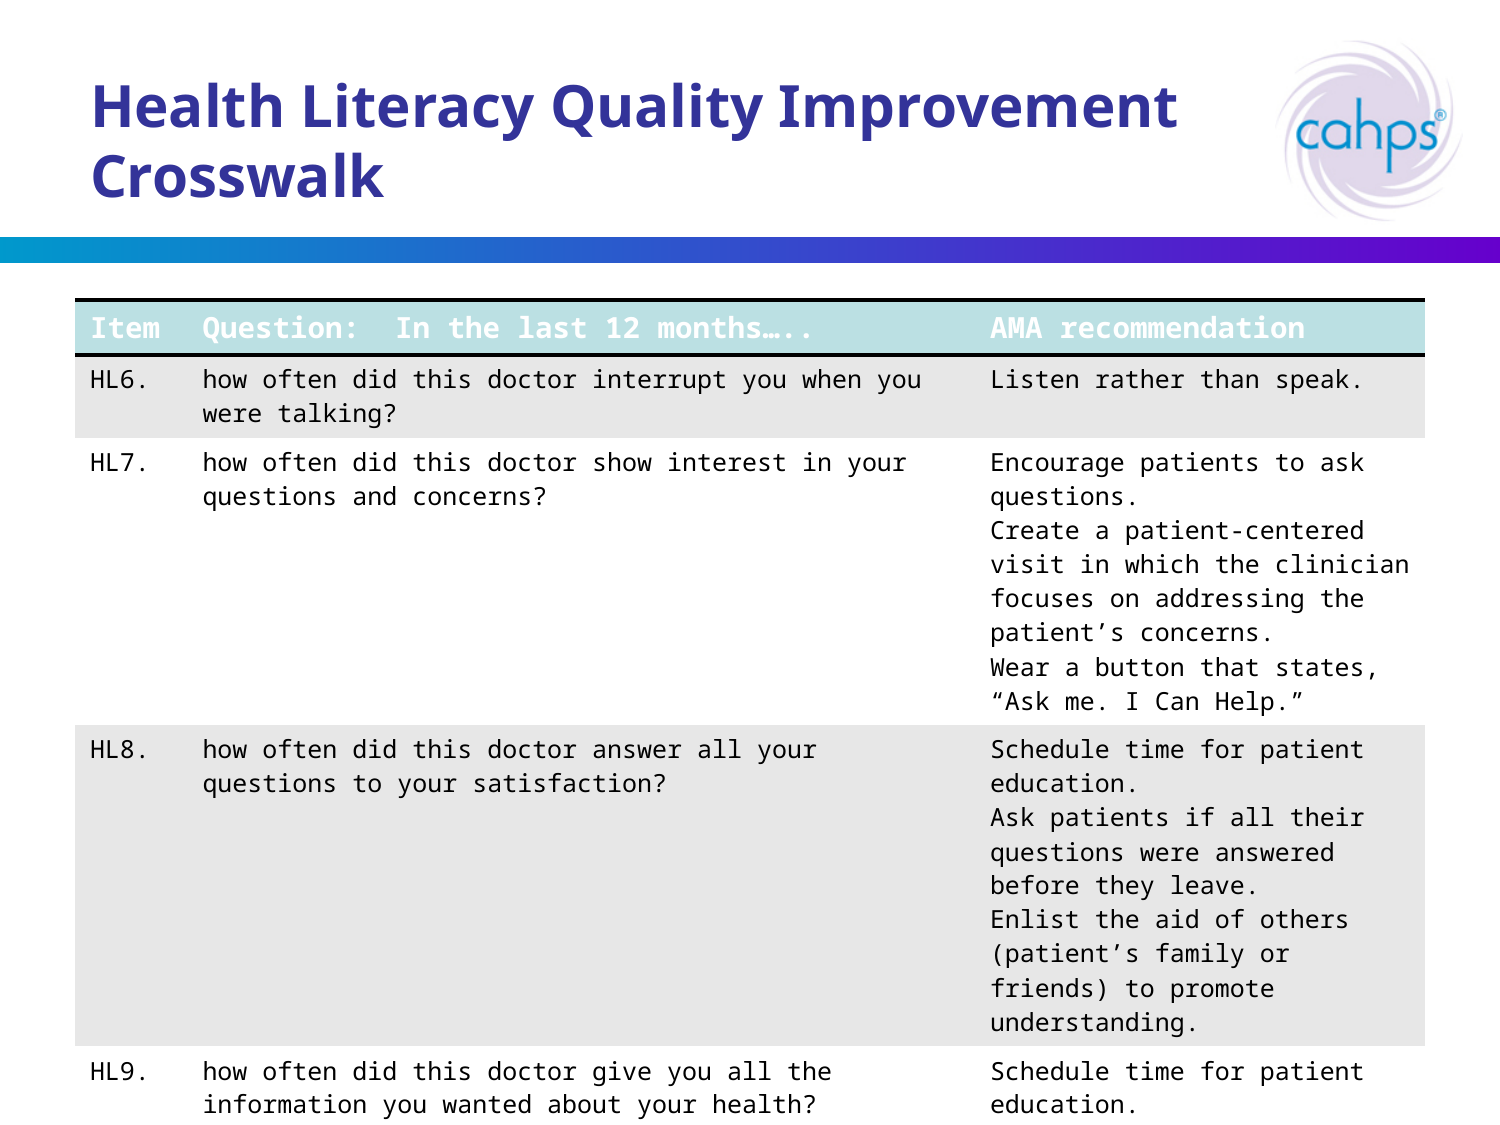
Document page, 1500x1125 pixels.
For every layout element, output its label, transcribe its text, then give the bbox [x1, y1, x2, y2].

table_header Item [75, 302, 188, 353]
table_cell Encourage patients to ask questions. Create a patient-centered visit in which the clinician focuses on addressing the patient’s concerns. Wear a button that states, “Ask me. I Can Help.” [975, 438, 1425, 725]
table_cell how often did this doctor answer all your questions to your satisfaction? [188, 725, 975, 1046]
title Health Literacy Quality Improvement Crosswalk [75, 45, 1313, 233]
table_cell how often did this doctor give you all the information you wanted about your health? [188, 1046, 975, 1125]
table_header Question: In the last 12 months….. [188, 302, 975, 353]
table_cell how often did this doctor interrupt you when you were talking? [188, 357, 975, 438]
table_cell Schedule time for patient education. Plan for health literacy help. [975, 1046, 1074, 1125]
table_cell Listen rather than speak. [975, 357, 1425, 438]
table_cell HL6. [75, 357, 188, 438]
table_cell HL9. [75, 1046, 188, 1125]
table_header AMA recommendation [975, 302, 1425, 353]
text_box [1074, 1046, 1425, 1125]
picture [1275, 37, 1463, 225]
table_cell HL8. [75, 725, 188, 1046]
table_cell Schedule time for patient education. Ask patients if all their questions were answered before they leave. Enlist the aid of others (patient’s family or friends) to promote understanding. [975, 725, 1425, 1046]
table_cell HL7. [75, 438, 188, 725]
table_cell how often did this doctor show interest in your questions and concerns? [188, 438, 975, 725]
